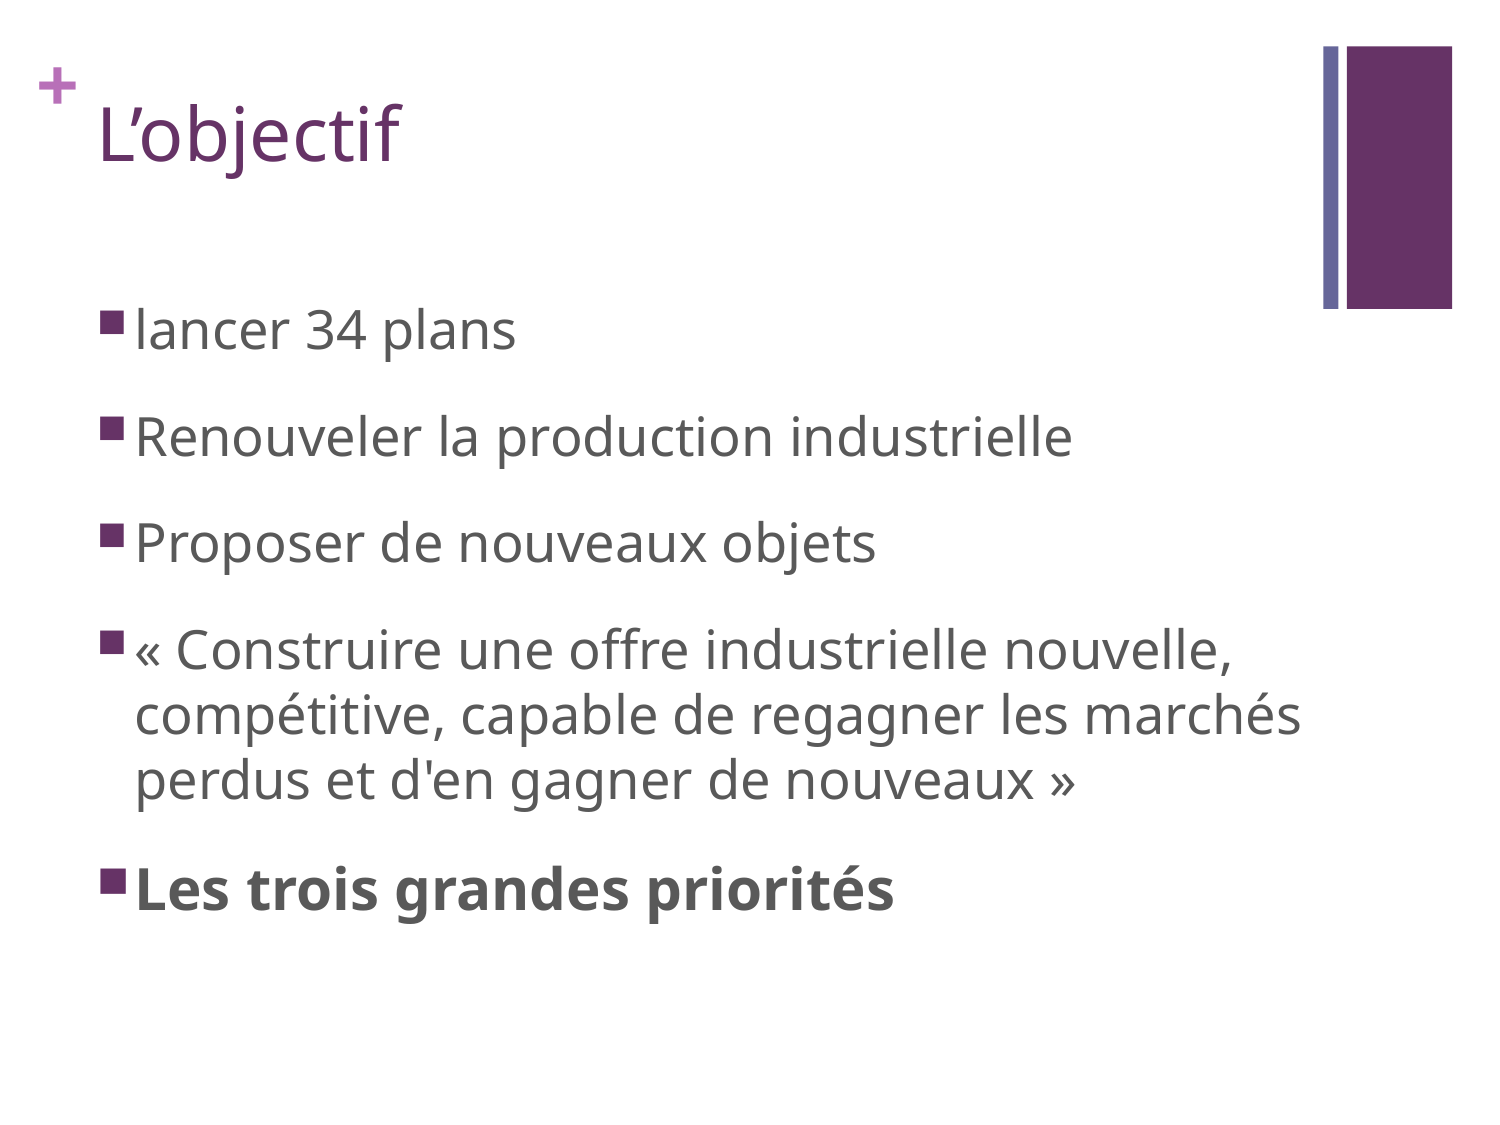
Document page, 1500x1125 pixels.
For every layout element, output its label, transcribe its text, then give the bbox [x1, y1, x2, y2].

list lancer 34 plans Renouveler la production industrielle Proposer de nouveaux objets « Construire une offre industrielle nouvelle, compétitive, capable de regagner les marchés perdus et d'en gagner de nouveaux » Les trois grandes priorités [81, 287, 1322, 1005]
title L’objectif [81, 79, 1322, 263]
